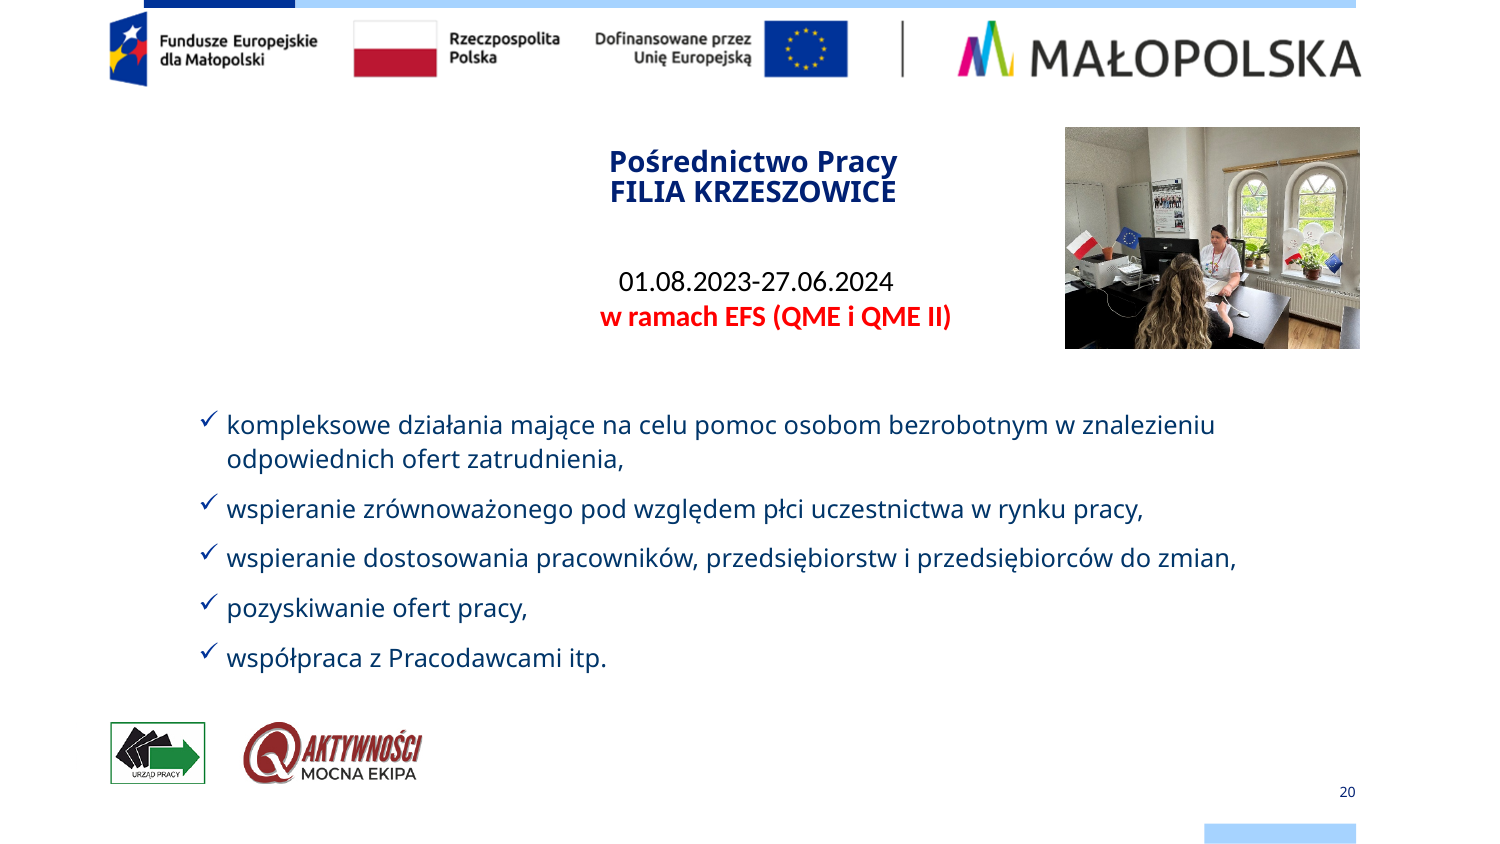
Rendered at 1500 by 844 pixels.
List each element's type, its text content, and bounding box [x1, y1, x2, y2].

picture [17, 8, 1385, 104]
list kompleksowe działania mające na celu pomoc osobom bezrobotnym w znalezieniu odpowiednich ofert zatrudnienia, wspieranie zrównoważonego pod względem płci uczestnictwa w rynku pracy, wspieranie dostosowania pracowników, przedsiębiorstw i przedsiębiorców do zmian, pozyskiwanie ofert pracy, współpraca z Pracodawcami itp. [198, 355, 1309, 753]
slide_number 20 [1204, 783, 1356, 804]
picture [1064, 127, 1360, 349]
text_box 01.08.2023-27.06.2024 w ramach EFS (QME i QME II) [584, 254, 975, 340]
title Pośrednictwo Pracy FILIA KRZESZOWICE [147, 147, 1064, 209]
picture [76, 722, 423, 784]
